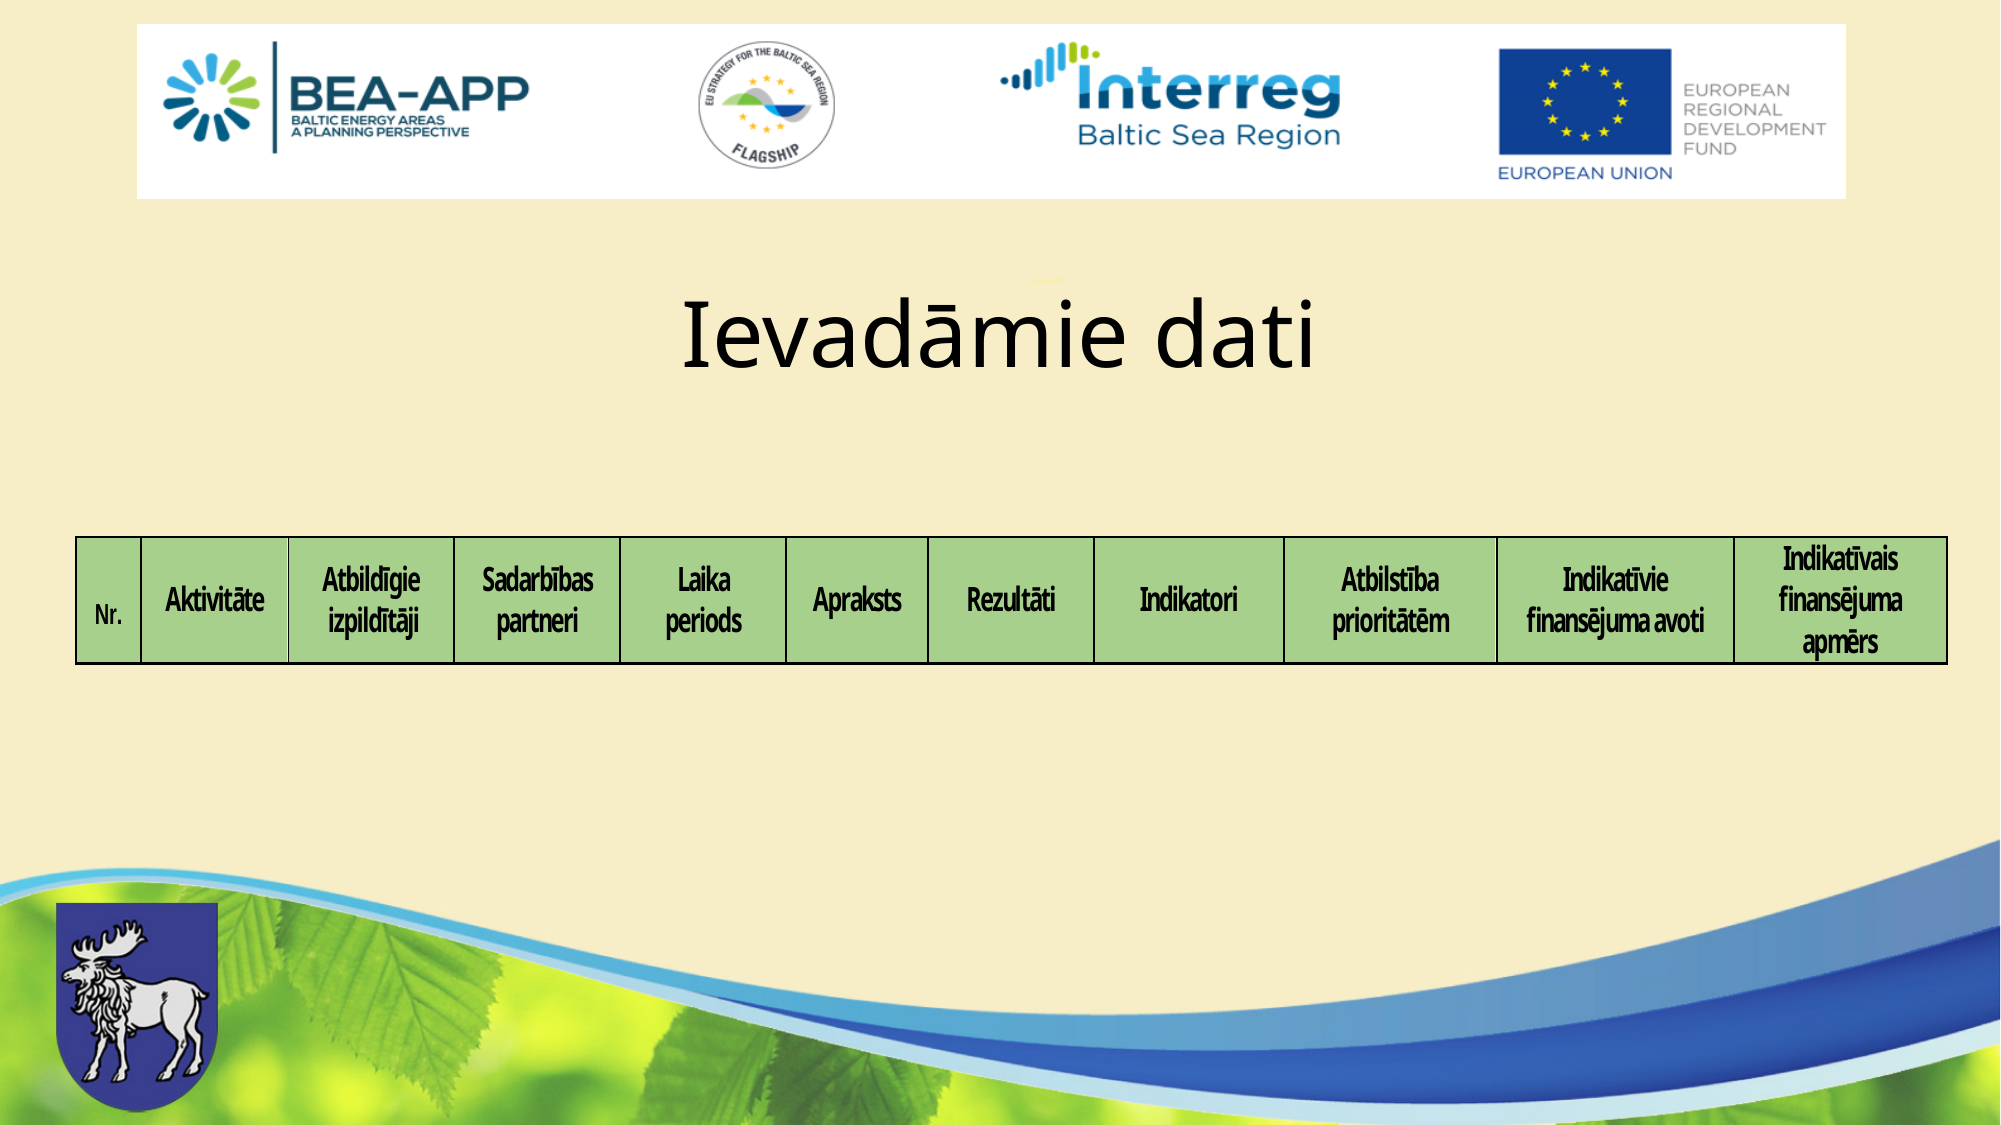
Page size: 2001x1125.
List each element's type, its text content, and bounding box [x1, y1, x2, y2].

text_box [0, 536, 2000, 780]
title Ievadāmie dati [137, 229, 1863, 447]
picture [0, 0, 2001, 1125]
